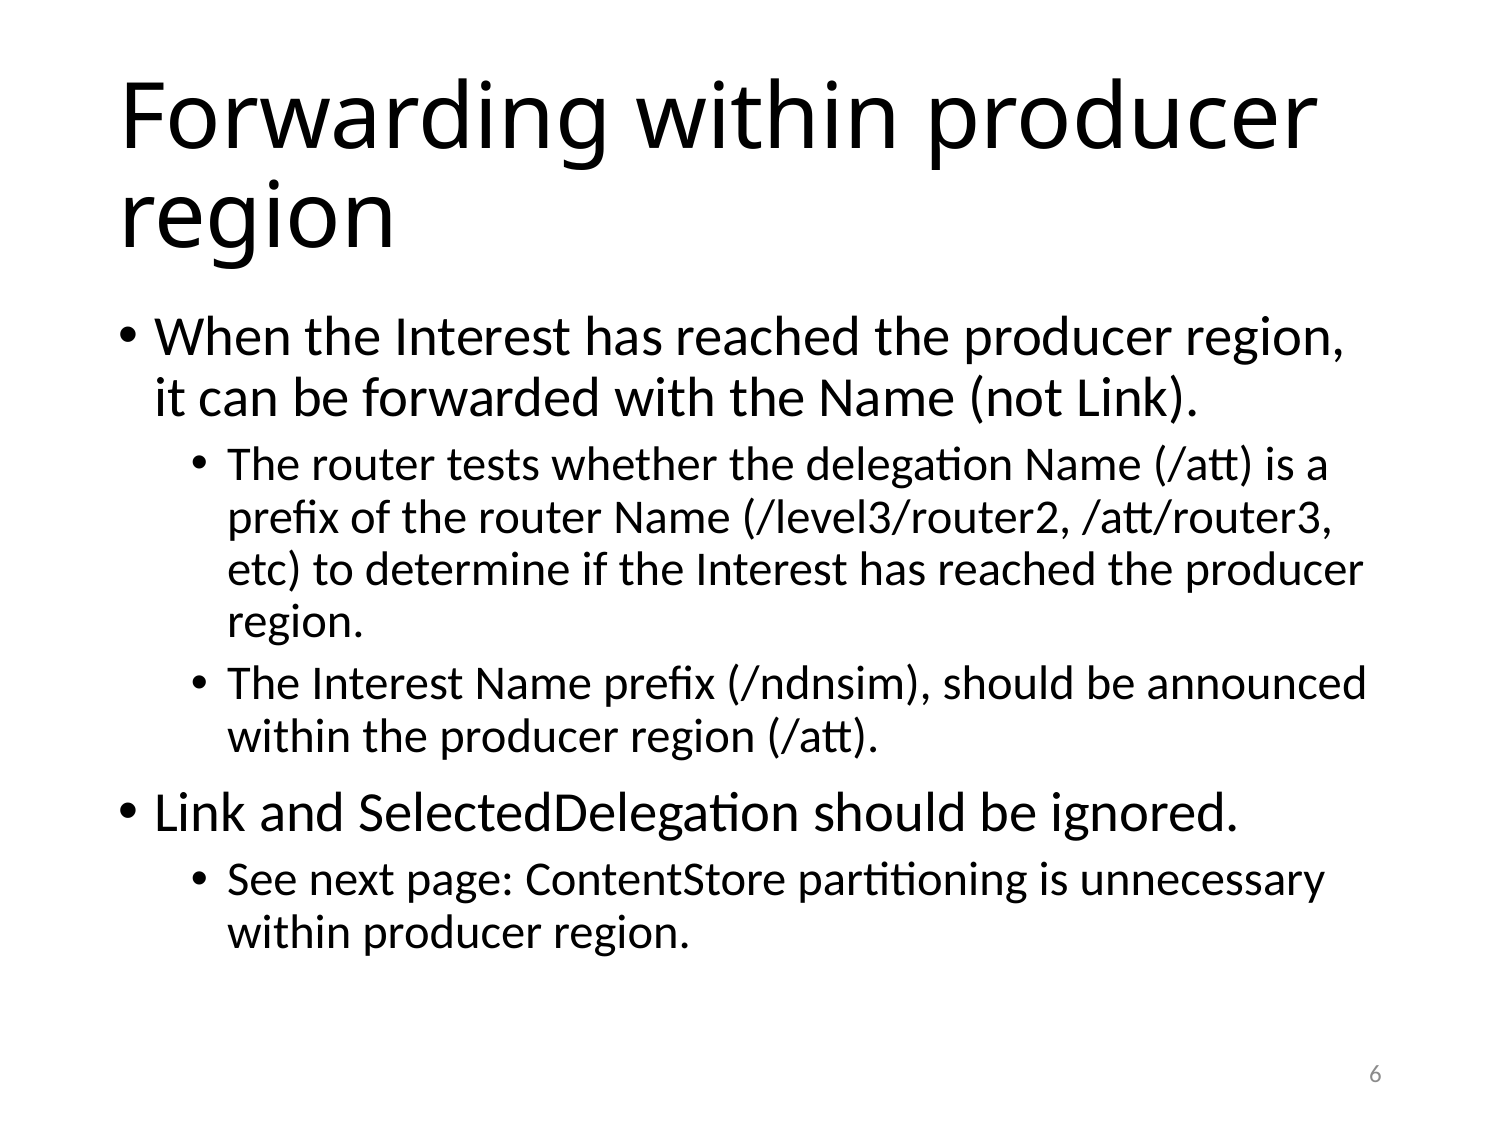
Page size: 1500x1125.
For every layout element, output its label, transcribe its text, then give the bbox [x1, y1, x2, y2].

title Forwarding within producer region [103, 59, 1397, 278]
slide_number 6 [1059, 1042, 1397, 1103]
list When the Interest has reached the producer region, it can be forwarded with the Name (not Link). The router tests whether the delegation Name (/att) is a prefix of the router Name (/level3/router2, /att/router3, etc) to determine if the Interest has reached the producer region. The Interest Name prefix (/ndnsim), should be announced within the producer region (/att). Link and SelectedDelegation should be ignored. See next page: ContentStore partitioning is unnecessary within producer region. [103, 299, 1397, 1014]
